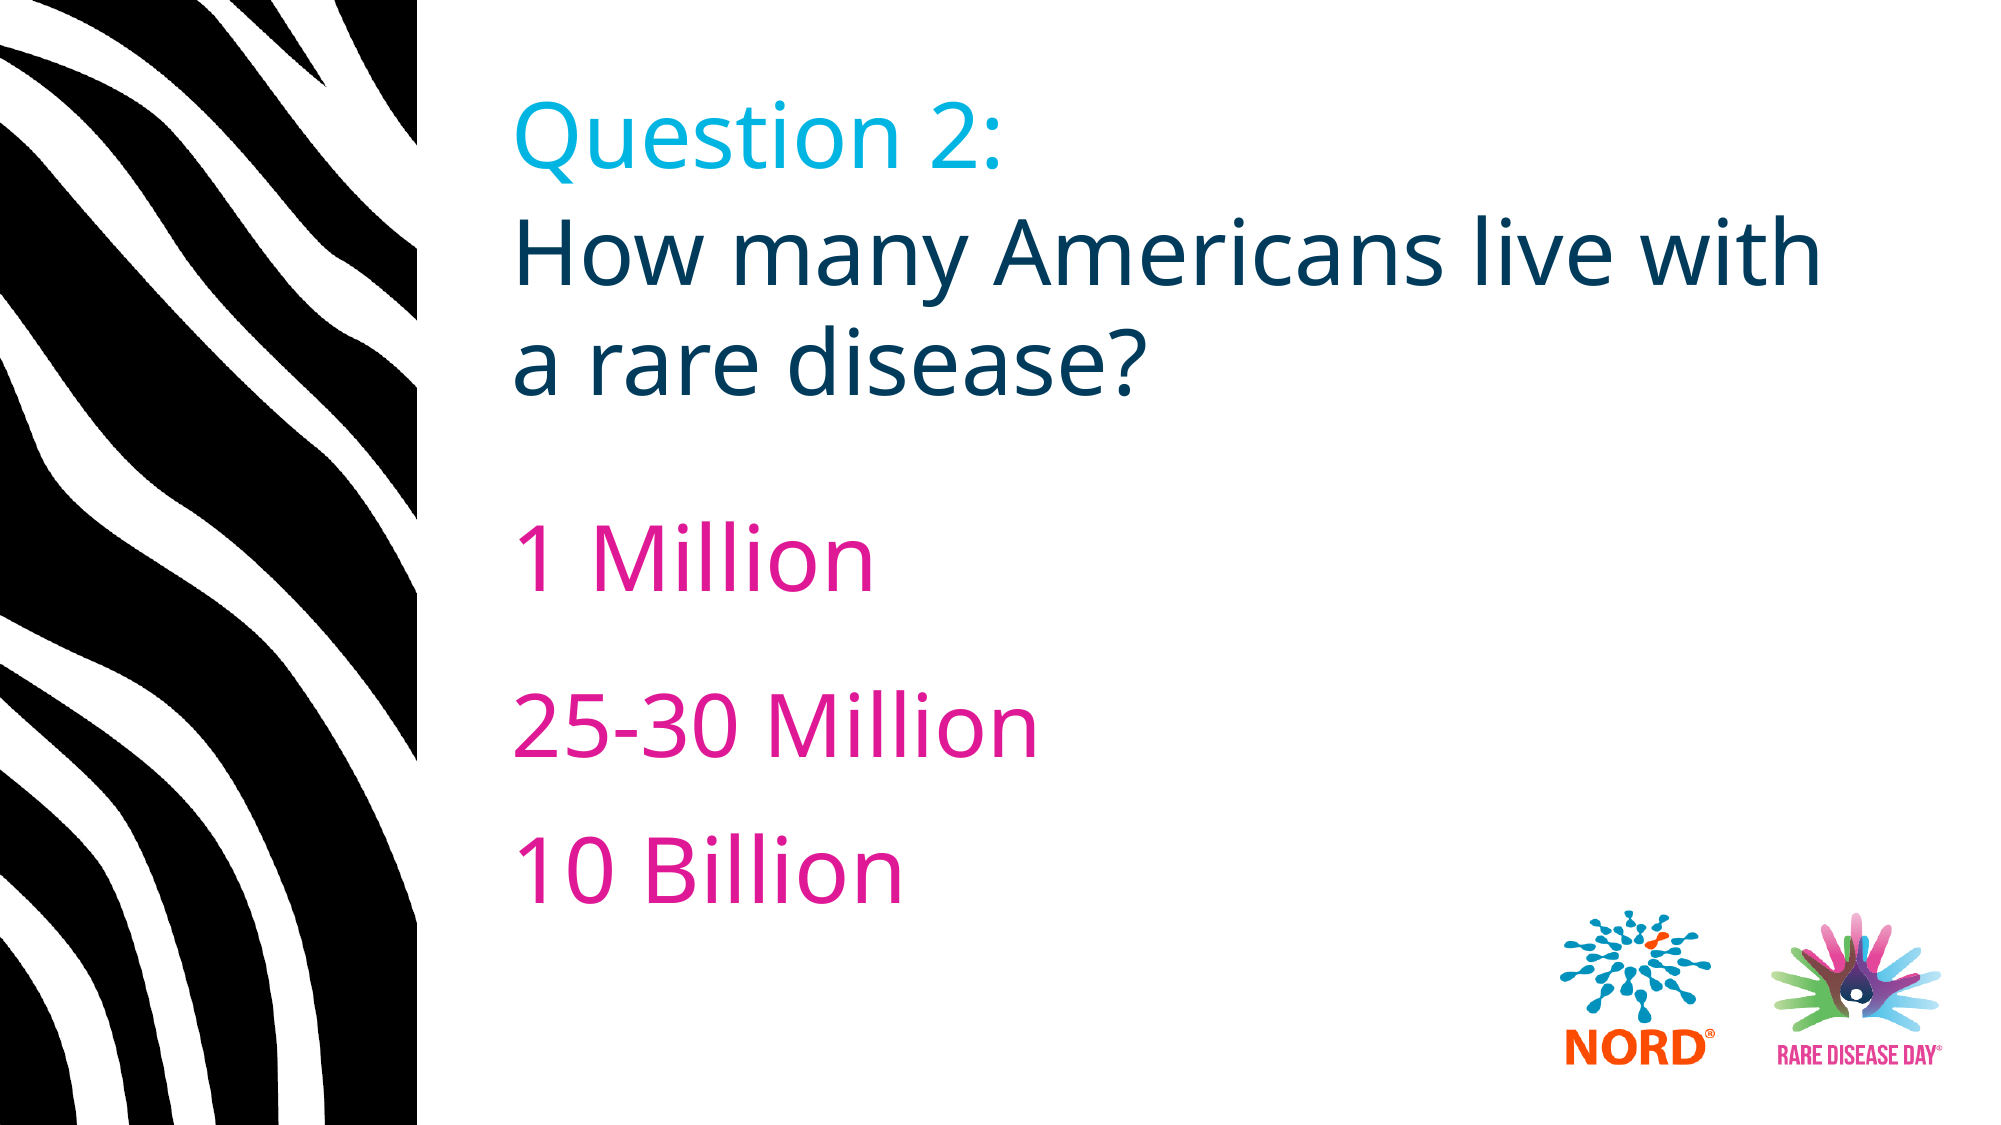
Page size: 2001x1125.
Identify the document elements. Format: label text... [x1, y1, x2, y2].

text_box 10 Billion [496, 816, 999, 945]
list 1 Million [496, 505, 999, 627]
text_box How many Americans live with a rare disease? [496, 186, 2000, 422]
text_box 25-30 Million [496, 673, 1097, 785]
title Question 2: [496, 78, 1863, 186]
picture [0, 0, 2001, 1125]
